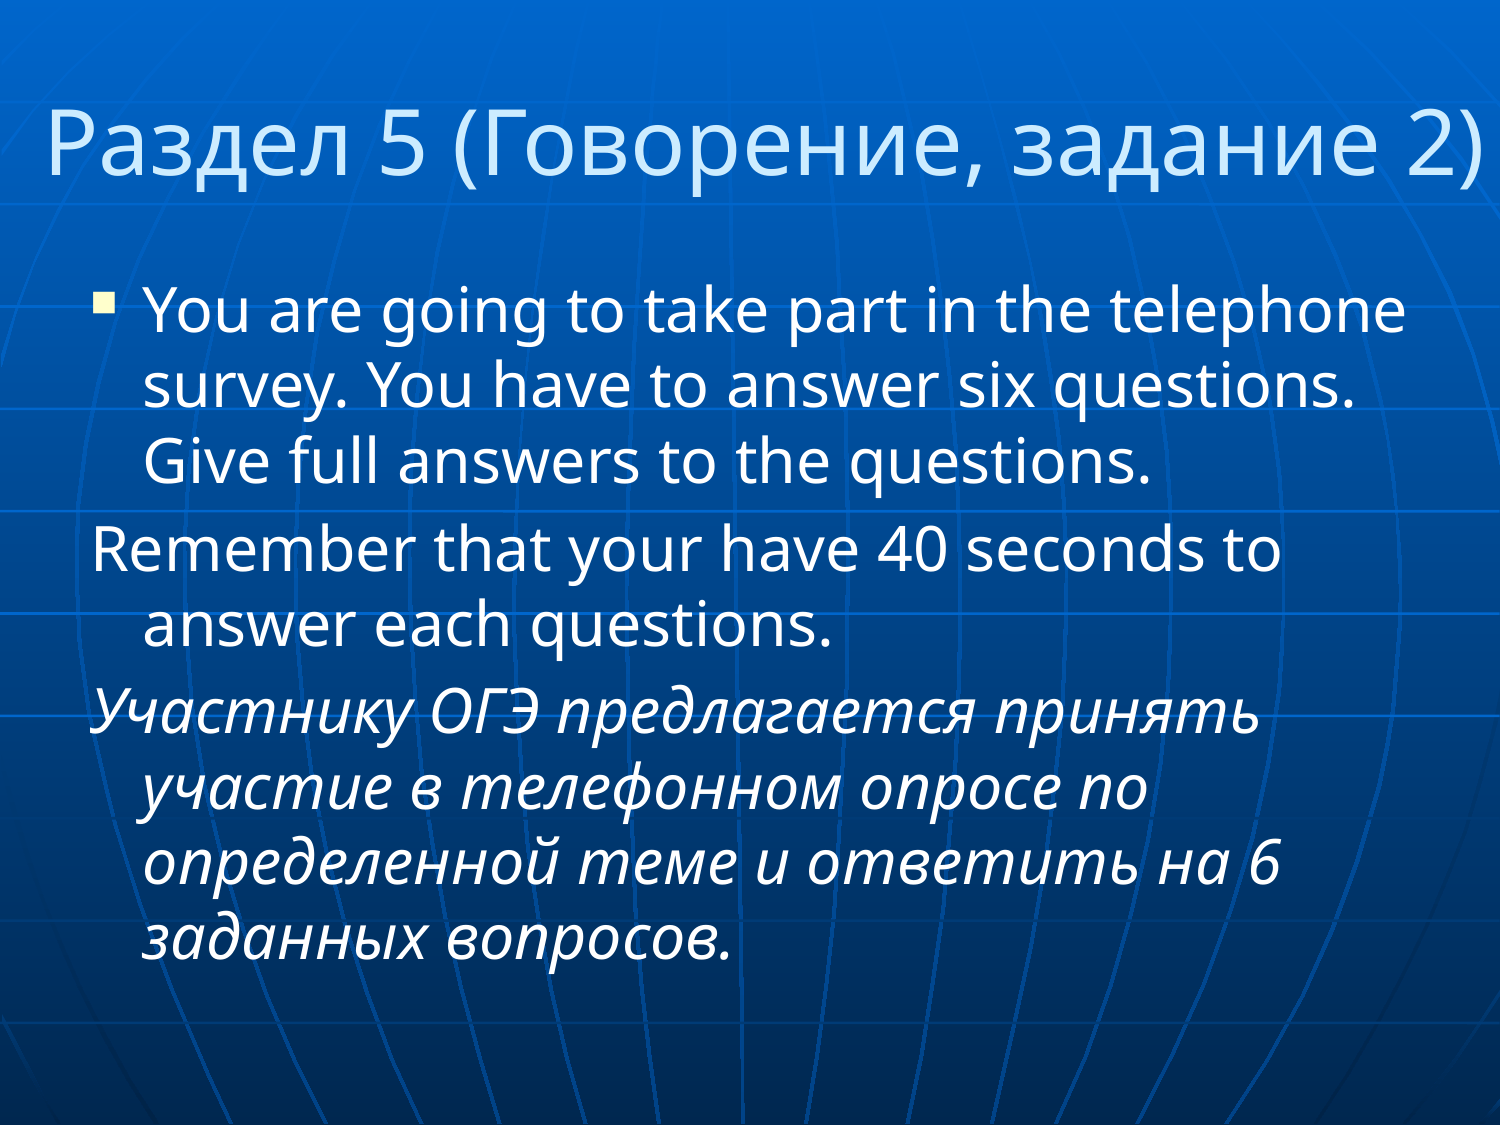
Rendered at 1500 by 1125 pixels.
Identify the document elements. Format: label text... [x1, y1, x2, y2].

title Раздел 5 (Говорение, задание 2) [0, 45, 1500, 233]
list You are going to take part in the telephone survey. You have to answer six questions. Give full answers to the questions. Remember that your have 40 seconds to answer each questions. Участнику ОГЭ предлагается принять участие в телефонном опросе по определенной теме и ответить на 6 заданных вопросов. [74, 262, 1426, 1006]
